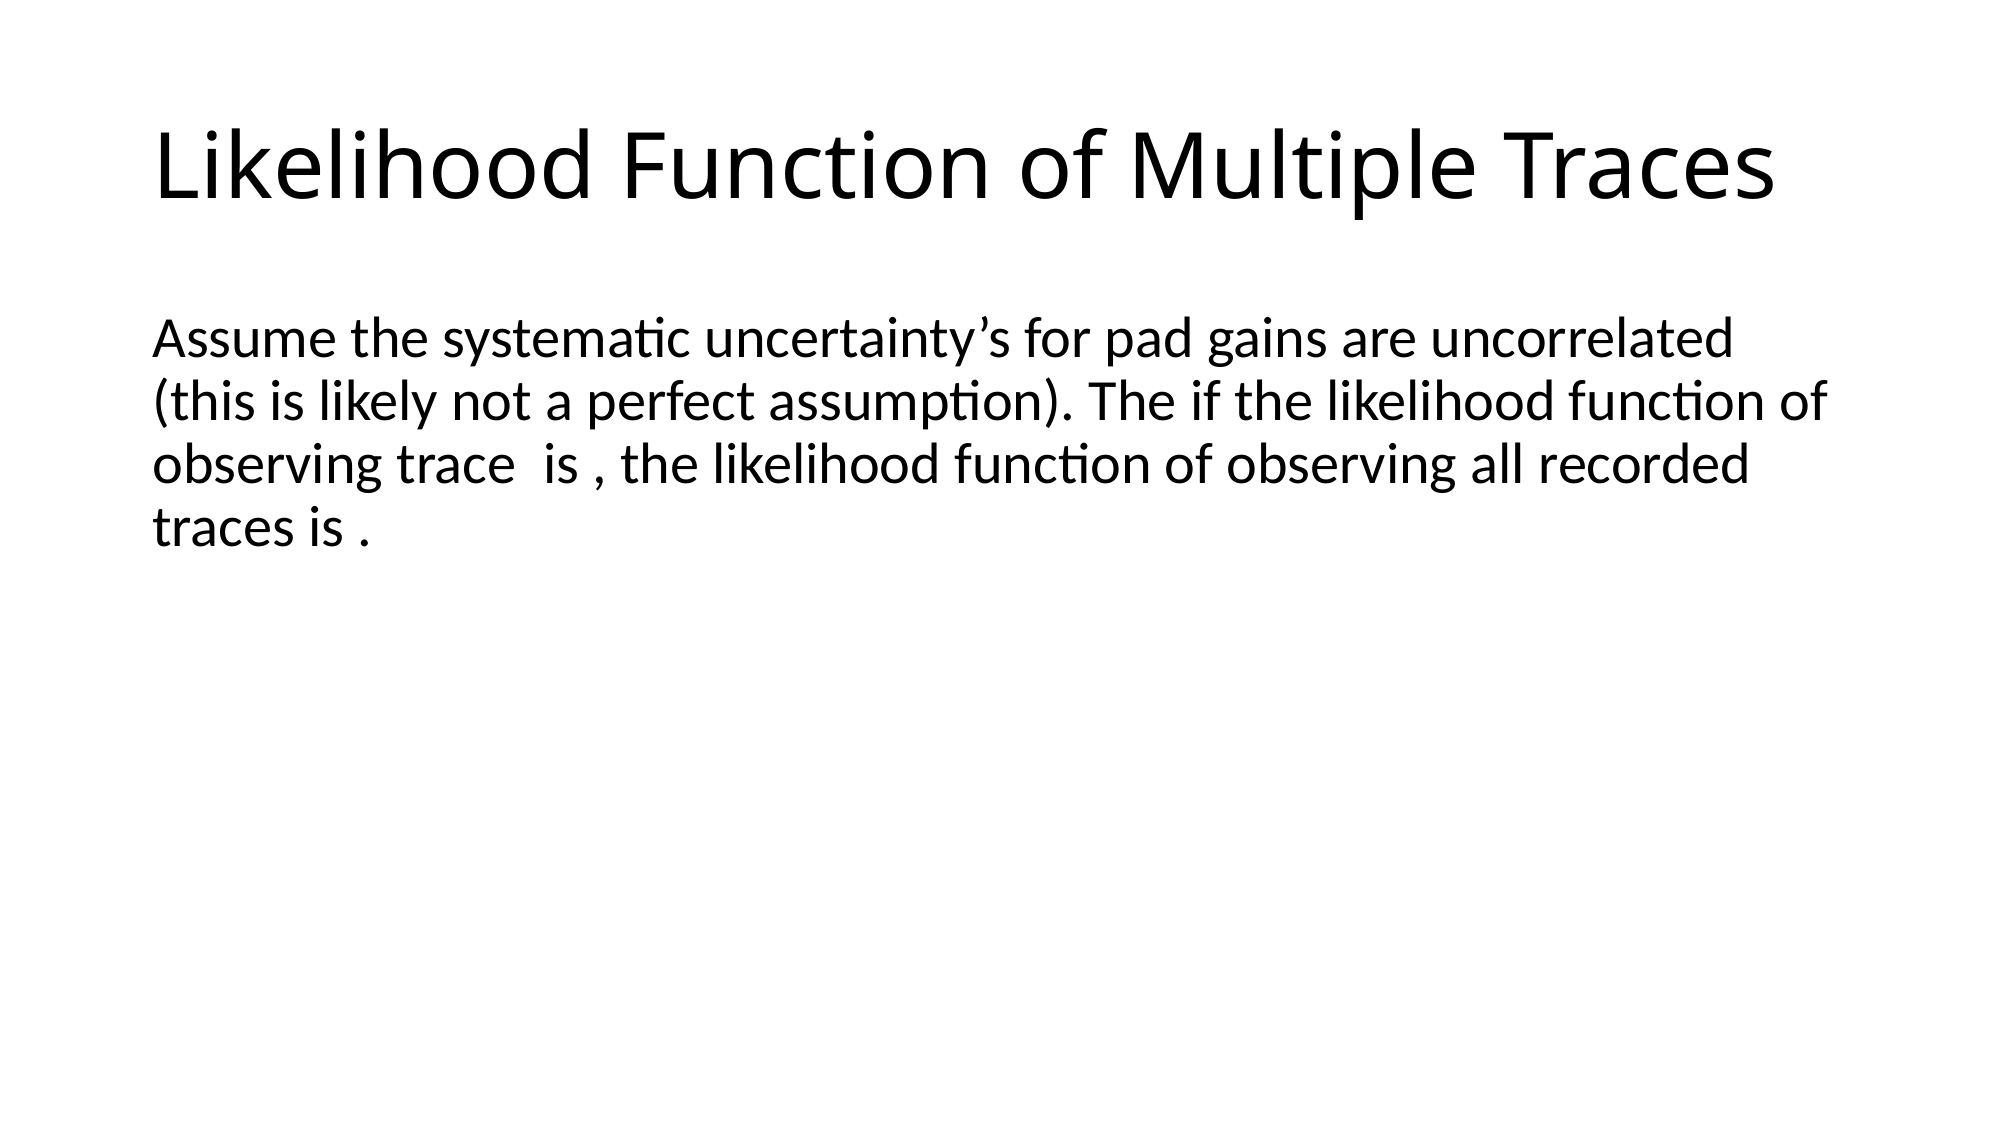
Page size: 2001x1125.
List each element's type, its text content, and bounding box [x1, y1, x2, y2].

title Likelihood Function of Multiple Traces [137, 59, 1863, 278]
